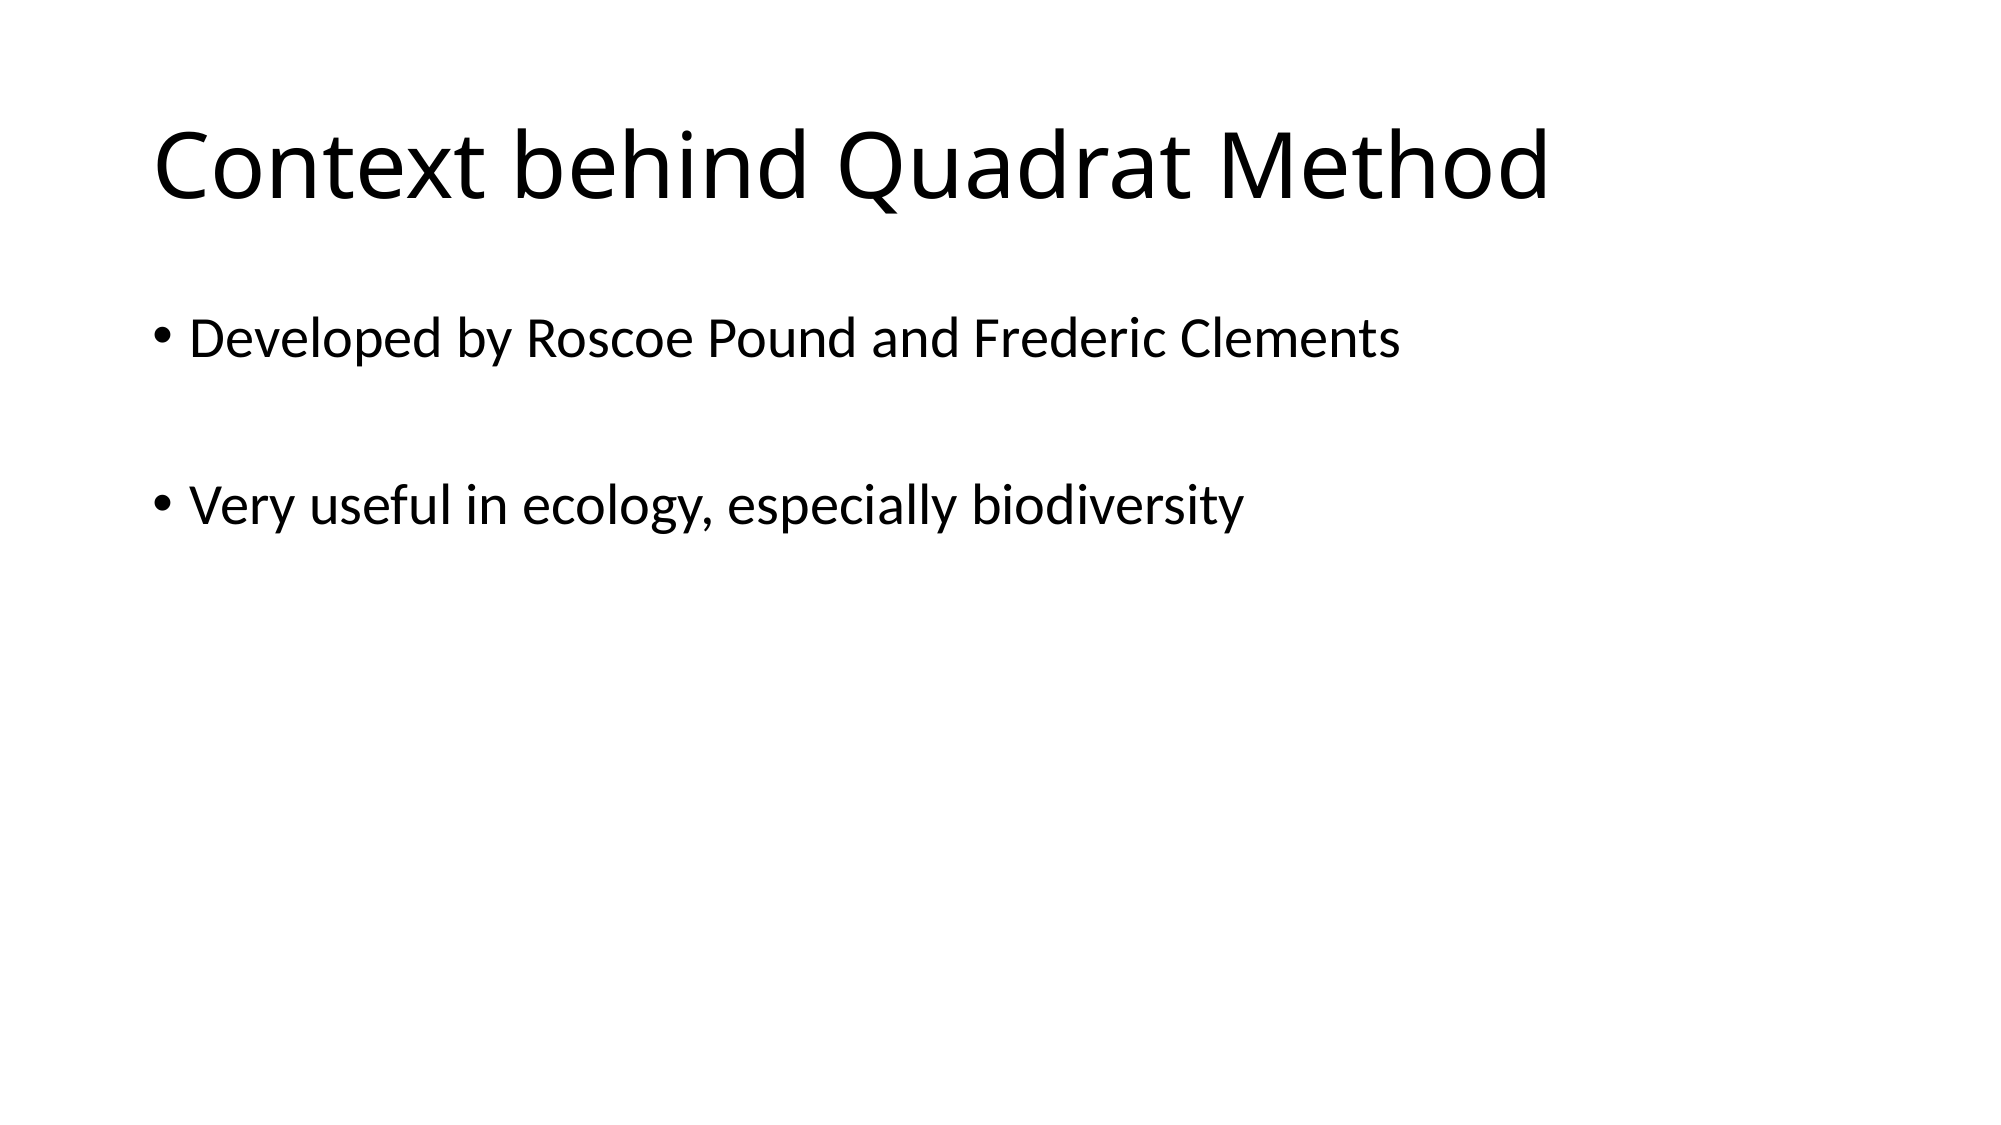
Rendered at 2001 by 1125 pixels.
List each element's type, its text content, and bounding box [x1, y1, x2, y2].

title Context behind Quadrat Method [137, 59, 1863, 278]
list Developed by Roscoe Pound and Frederic Clements Very useful in ecology, especially biodiversity [137, 299, 1863, 1014]
